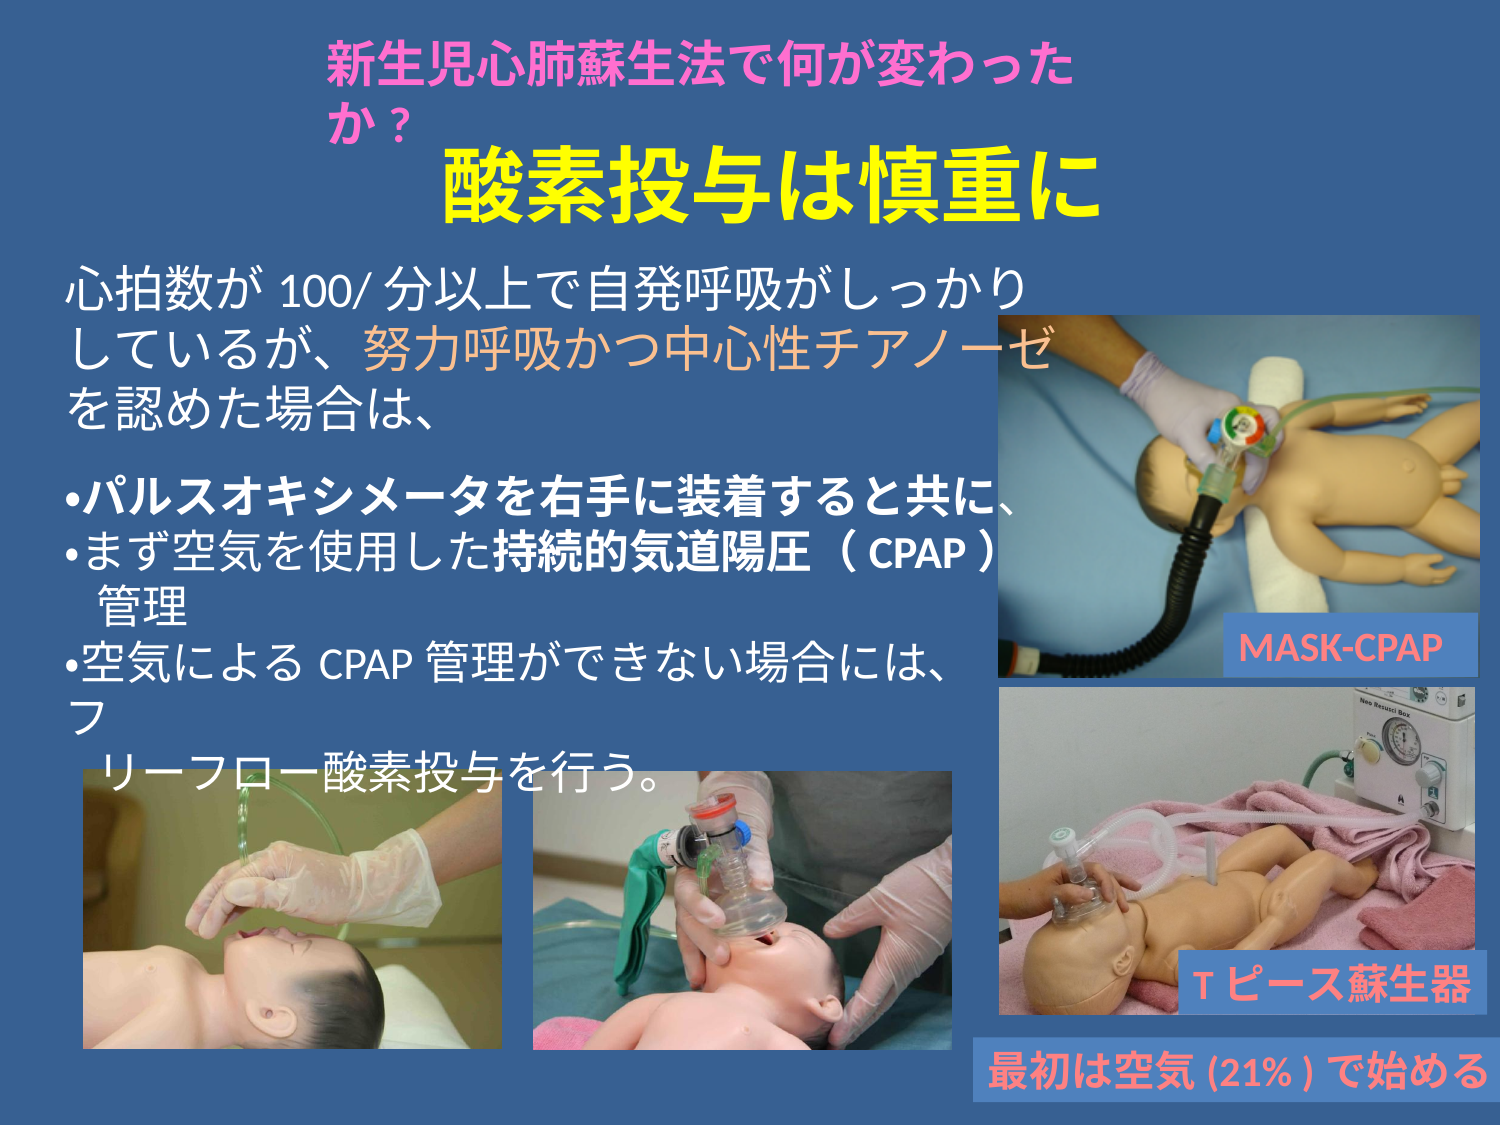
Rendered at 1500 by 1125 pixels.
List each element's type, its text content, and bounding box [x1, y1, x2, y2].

picture [998, 315, 1480, 678]
text_box Tピース蘇生器 [1479, 950, 1488, 1015]
picture [533, 771, 952, 1051]
text_box 酸素投与は慎重に [426, 160, 1142, 240]
text_box 新生児心肺蘇生法で何が変わったか? [311, 24, 1175, 160]
picture [999, 687, 1476, 1016]
text_box 心拍数が100/分以上で自発呼吸がしっかり しているが、努力呼吸かつ中心性チアノーゼ を認めた場合は、 ・パルスオキシメータを右手に装着すると共に、 ・まず空気を使用した持続的気道陽圧（CPAP） 管理 [50, 249, 1450, 700]
picture [83, 769, 502, 1049]
text_box 最初は空気(21% )で始める [973, 1037, 1500, 1103]
text_box ・空気によるCPAP管理ができない場合には、フ リーフロー酸素投与を行う。 [50, 626, 988, 857]
